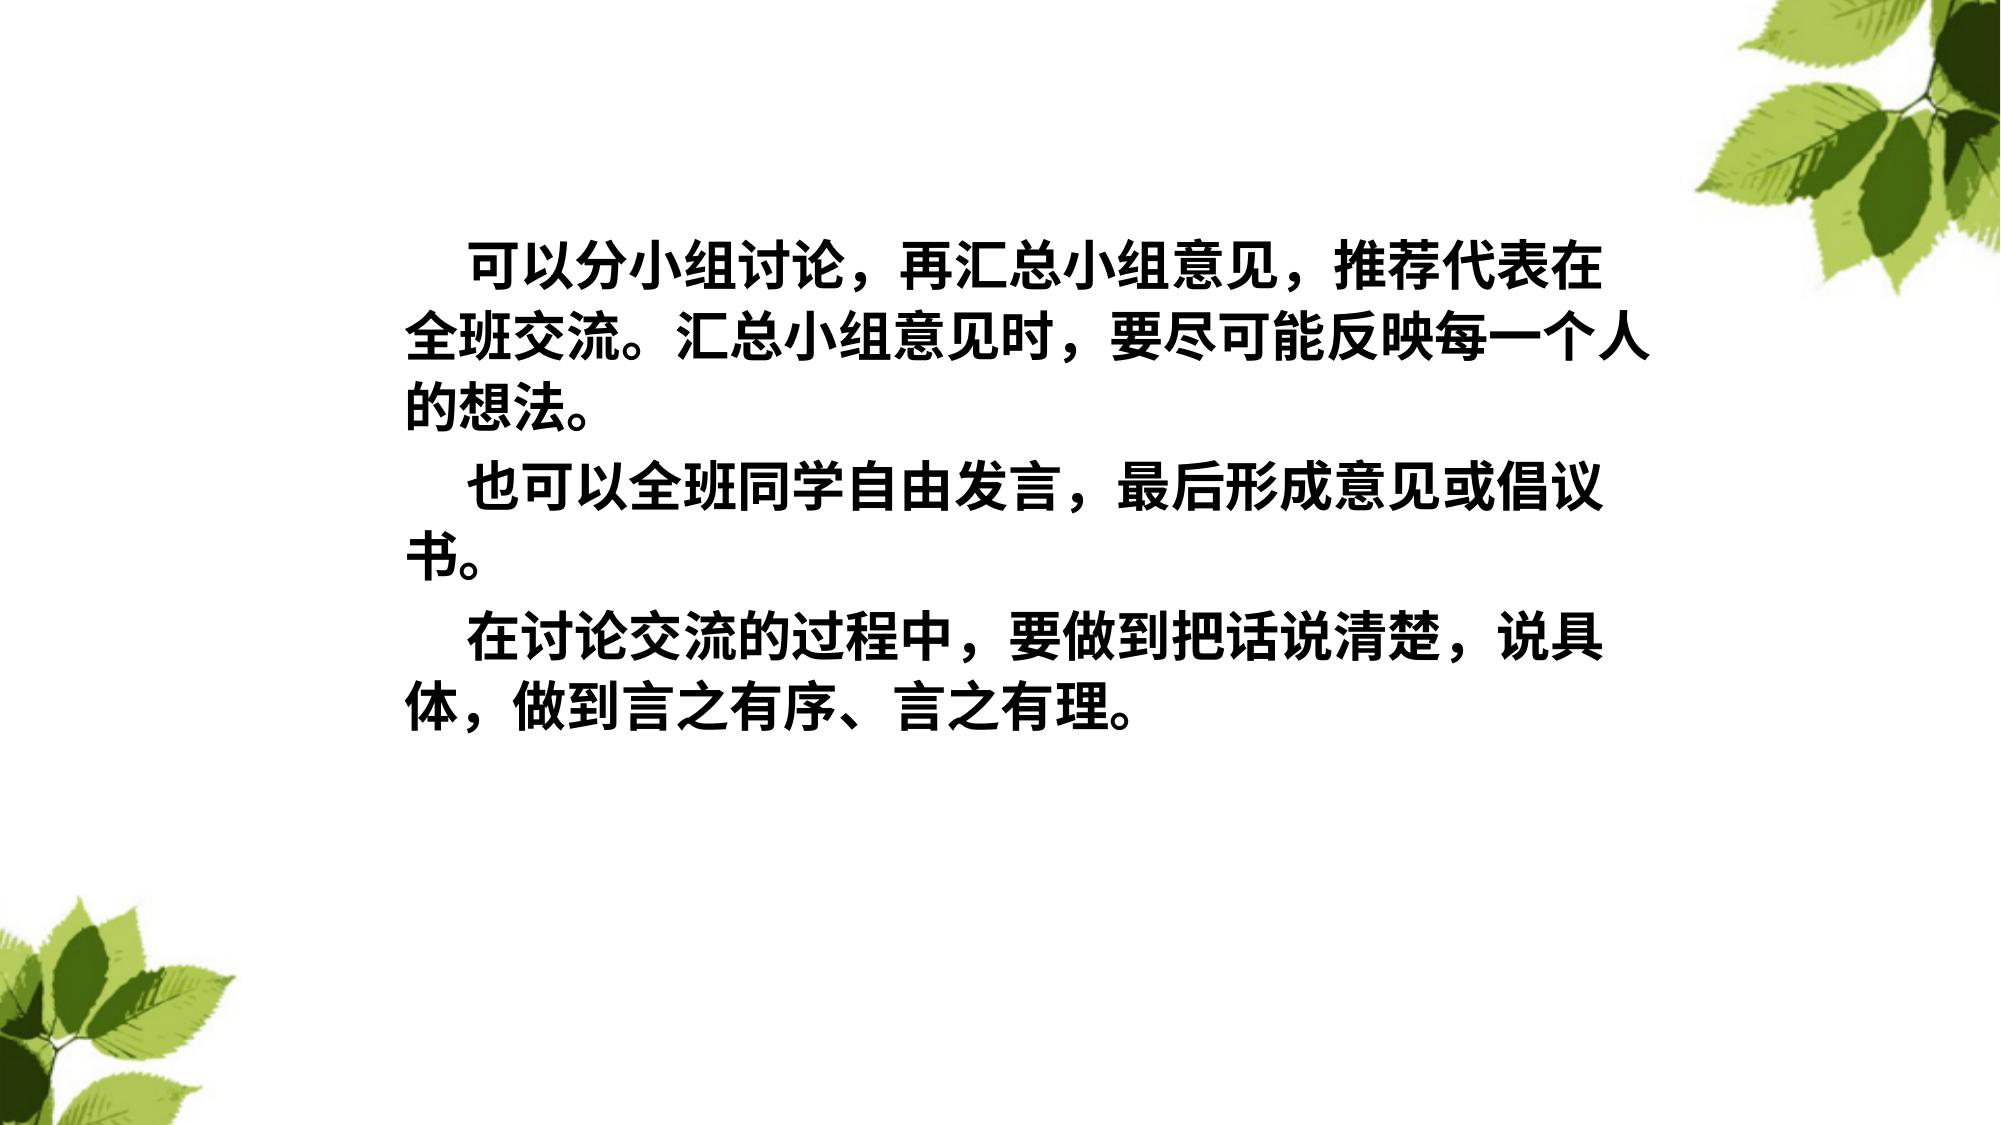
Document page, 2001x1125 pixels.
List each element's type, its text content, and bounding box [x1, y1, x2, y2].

picture [1687, 0, 2001, 303]
text_box 可以分小组讨论，再汇总小组意见，推荐代表在全班交流。汇总小组意见时，要尽可能反映每一个人的想法。 也可以全班同学自由发言，最后形成意见或倡议书。 在讨论交流的过程中，要做到把话说清楚，说具体，做到言之有序、言之有理。 [389, 218, 1670, 787]
picture [0, 890, 242, 1125]
